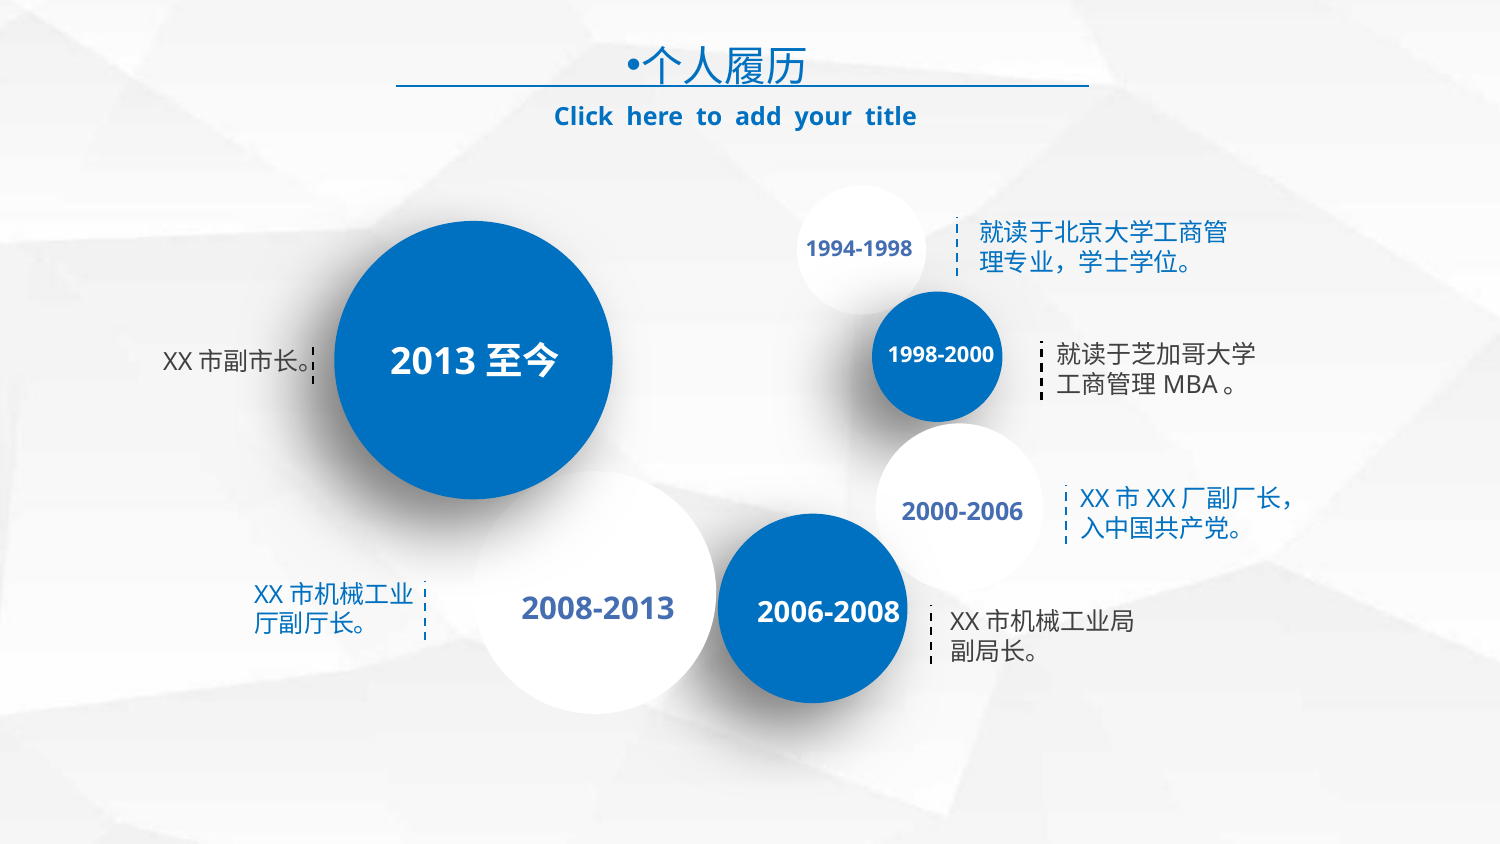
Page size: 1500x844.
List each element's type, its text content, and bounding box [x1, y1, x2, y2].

text_box XX市副市长。 [148, 338, 339, 384]
text_box [874, 289, 1001, 333]
text_box 2013至今 [375, 329, 576, 390]
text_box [796, 185, 927, 315]
text_box 2006-2008 [742, 586, 916, 636]
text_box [875, 423, 1044, 592]
text_box XX市机械工业 厅副厅长。 [239, 570, 430, 646]
picture [0, 0, 1500, 844]
text_box 就读于芝加哥大学 工商管理MBA。 [1041, 331, 1273, 407]
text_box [473, 470, 717, 715]
text_box [333, 218, 615, 502]
text_box [721, 511, 906, 706]
text_box 1998-2000 [872, 333, 1010, 375]
text_box [872, 375, 1002, 421]
text_box XX市机械工业局 副局长。 [935, 597, 1151, 673]
text_box XX市XX厂副厂长， 入中国共产党。 [1064, 475, 1322, 551]
text_box Click here to add your title [526, 93, 1114, 138]
text_box 就读于北京大学工商管 理专业，学士学位。 [964, 208, 1245, 284]
text_box 个人履历 [611, 22, 1199, 98]
